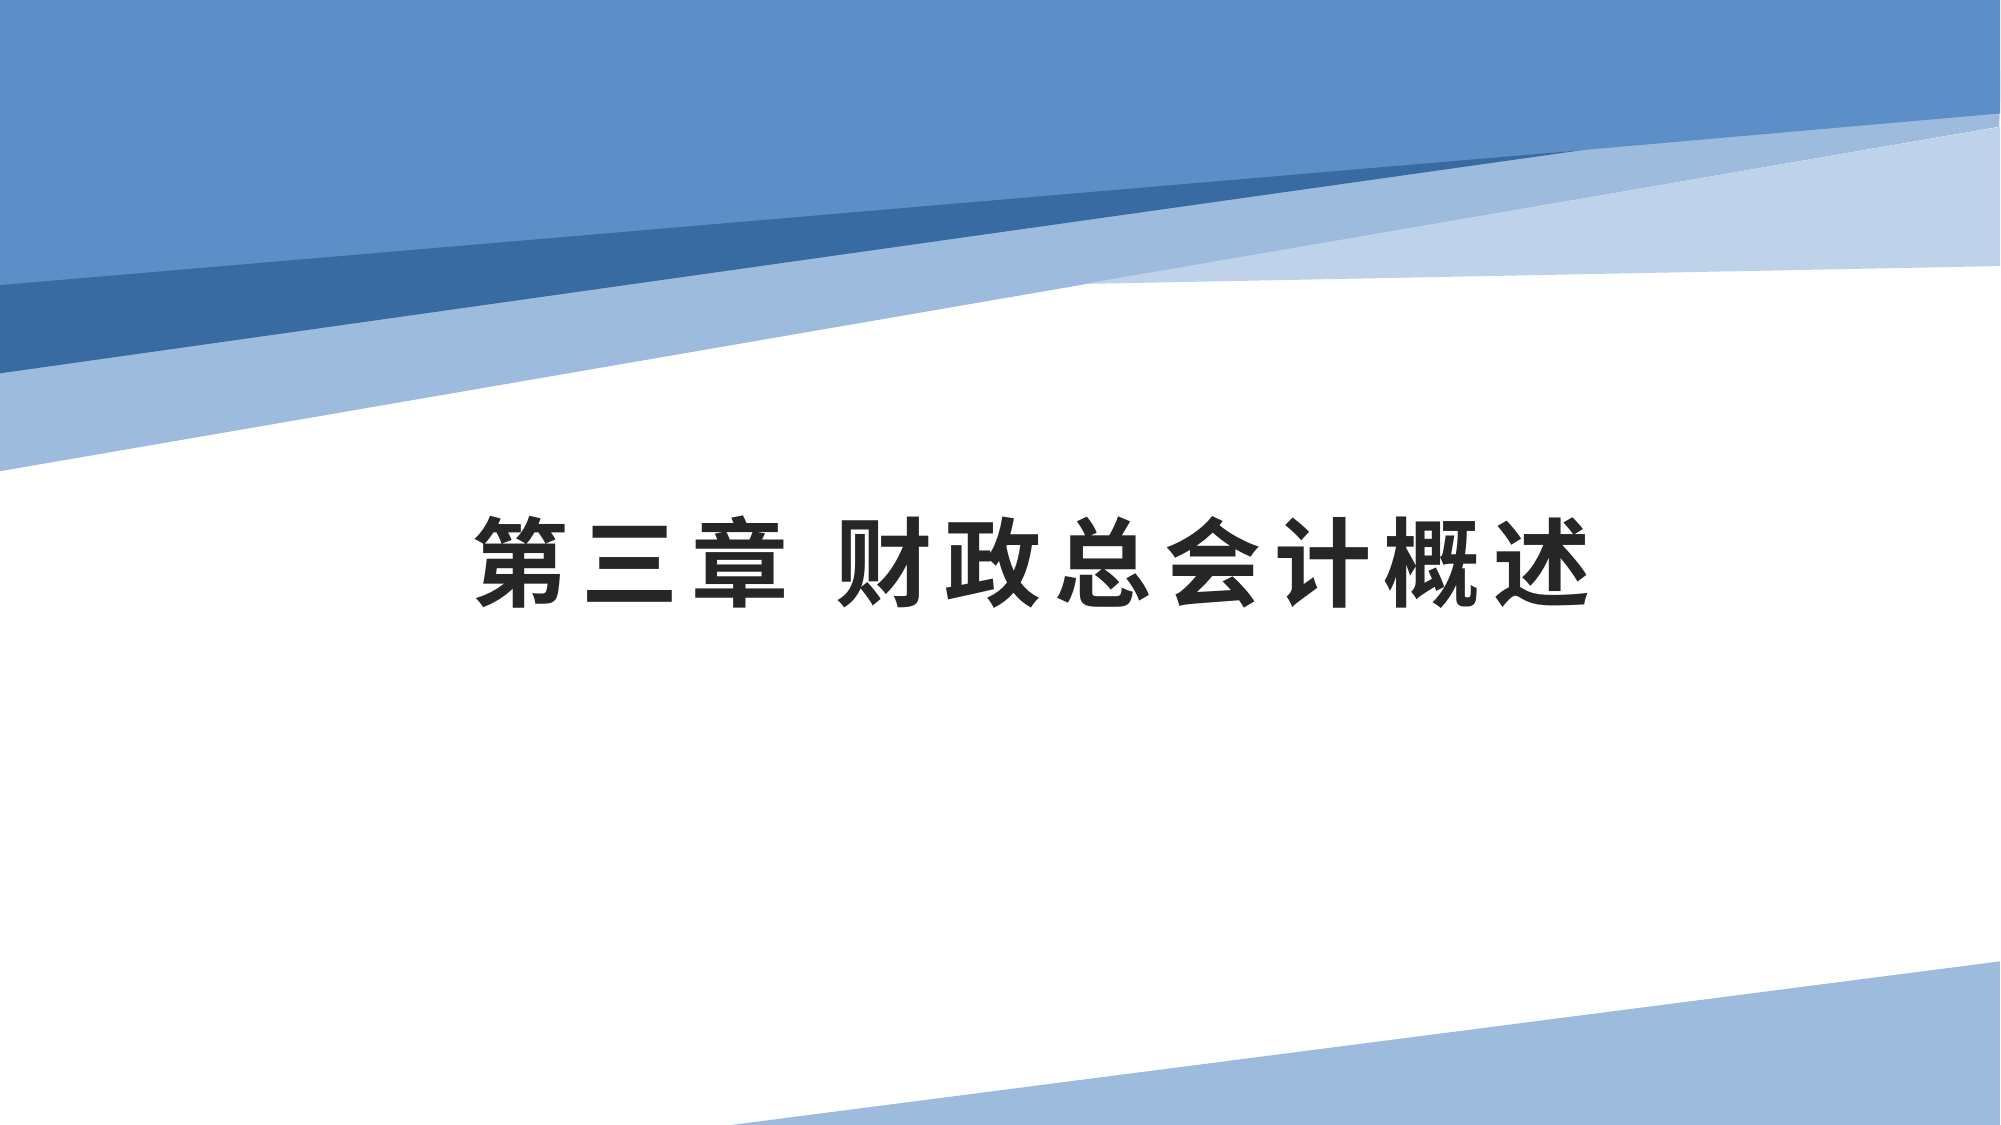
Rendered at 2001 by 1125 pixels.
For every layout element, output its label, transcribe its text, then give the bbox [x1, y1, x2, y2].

title 第三章 财政总会计概述 [447, 443, 1616, 627]
